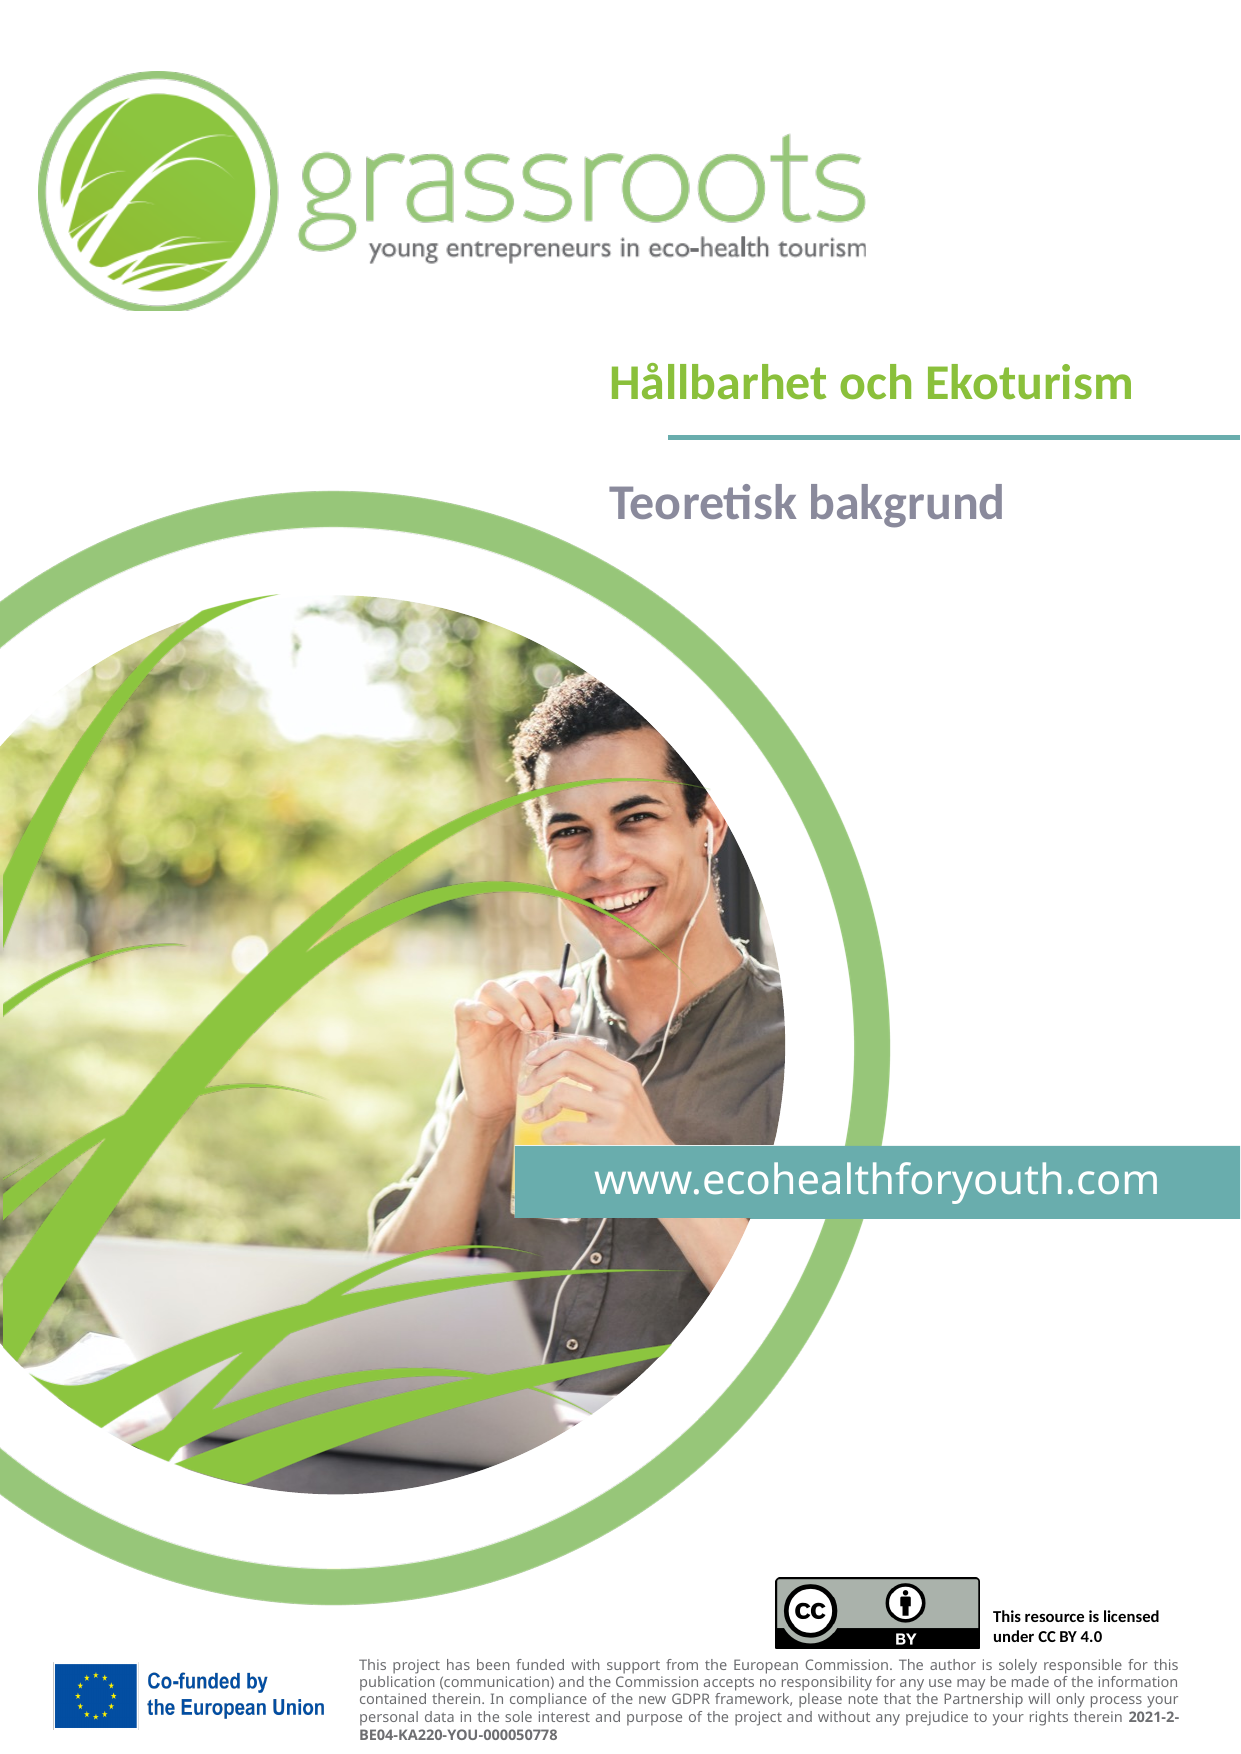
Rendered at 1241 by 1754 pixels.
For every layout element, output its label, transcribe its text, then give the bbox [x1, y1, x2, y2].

list Hållbarhet och Ekoturism Teoretisk bakgrund [594, 342, 1217, 548]
picture [0, 268, 1081, 1754]
list www.ecohealthforyouth.com [786, 1145, 1241, 1219]
picture [75, 268, 241, 306]
